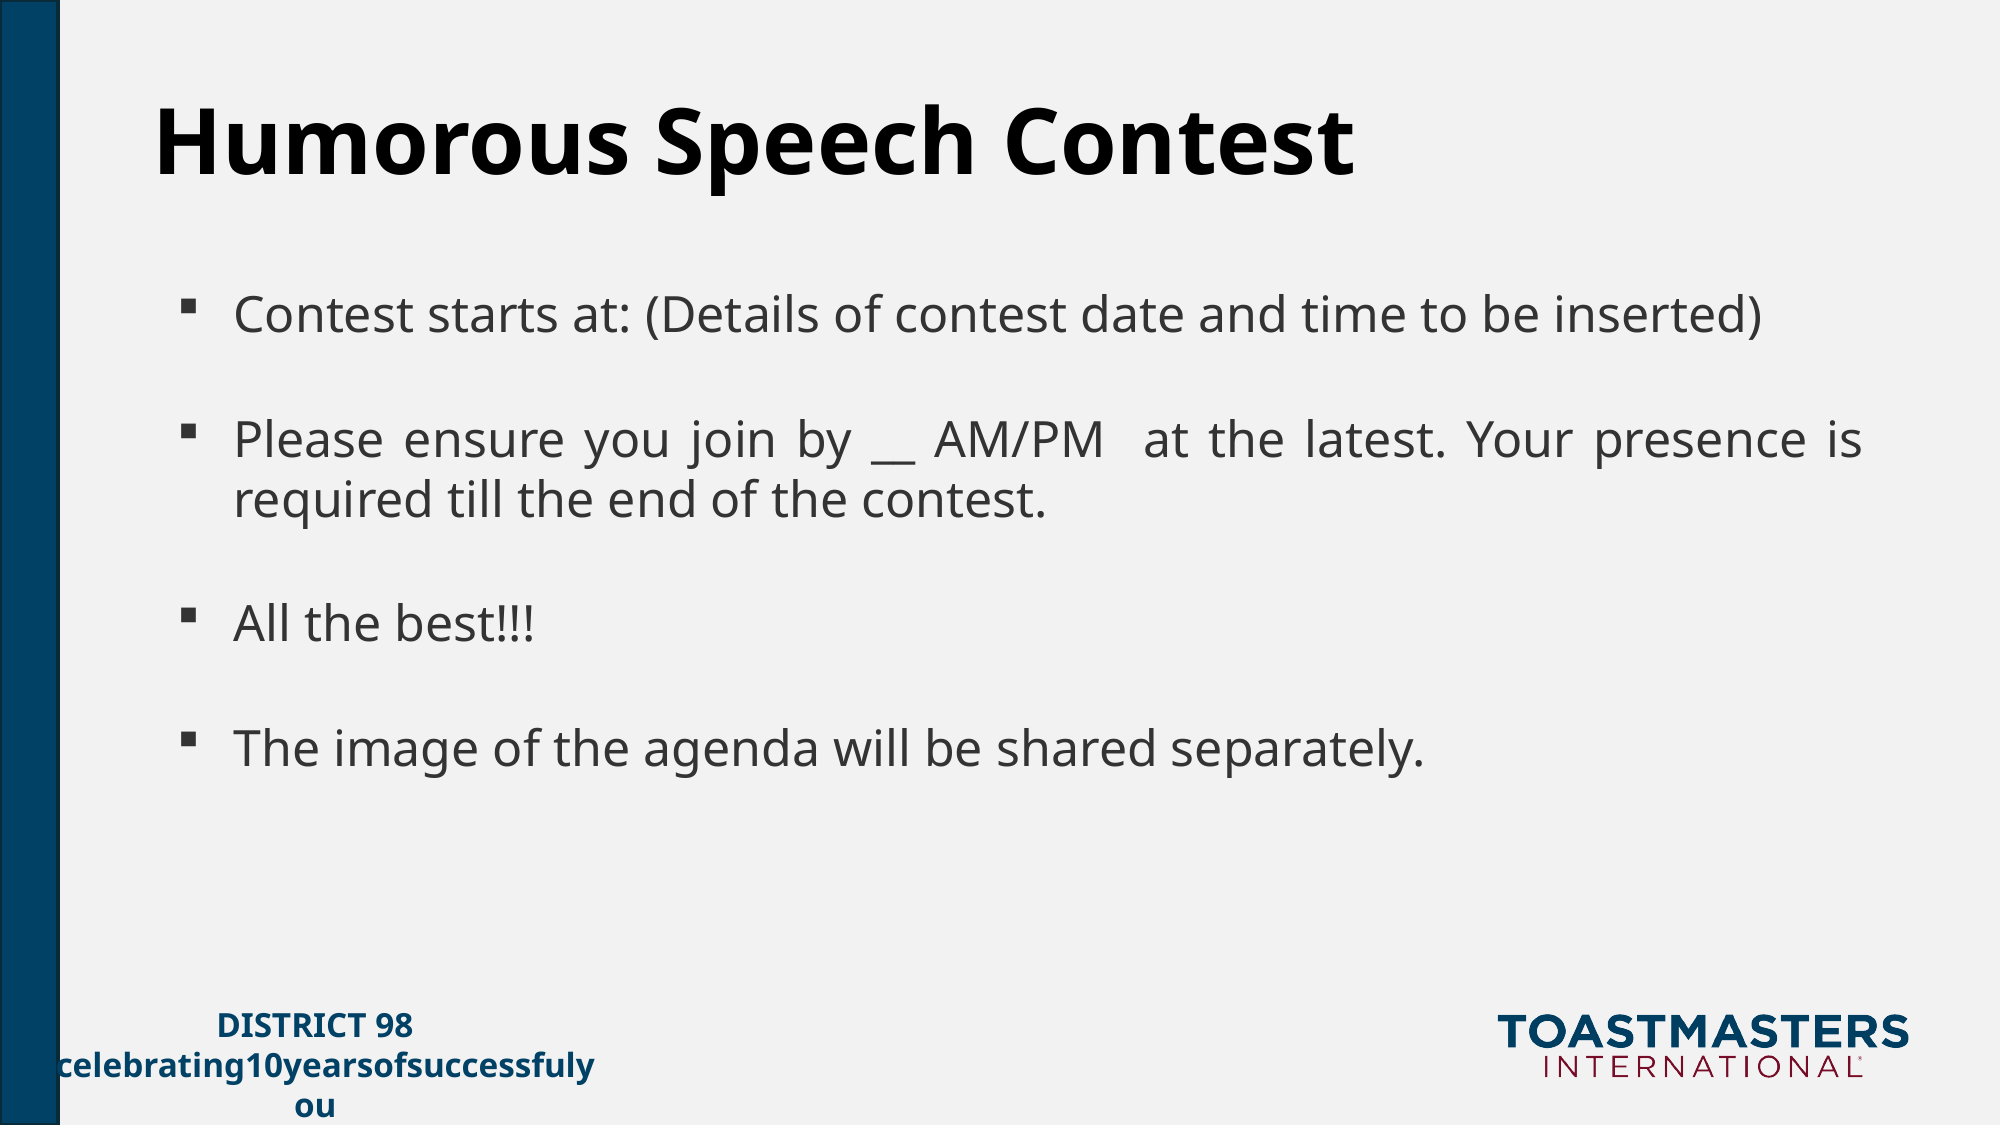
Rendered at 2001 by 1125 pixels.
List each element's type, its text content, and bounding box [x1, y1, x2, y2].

text_box [0, 0, 60, 1125]
text_box DISTRICT 98 #celebrating10yearsofsuccessfulyou [10, 996, 620, 1125]
text_box Contest starts at: (Details of contest date and time to be inserted) Please ensure you join by __ AM/PM at the latest. Your presence is required till the end of the contest. All the best!!! The image of the agenda will be shared separately. [175, 268, 1865, 777]
picture [1383, 631, 2000, 1125]
title Humorous Speech Contest [137, 59, 1944, 229]
